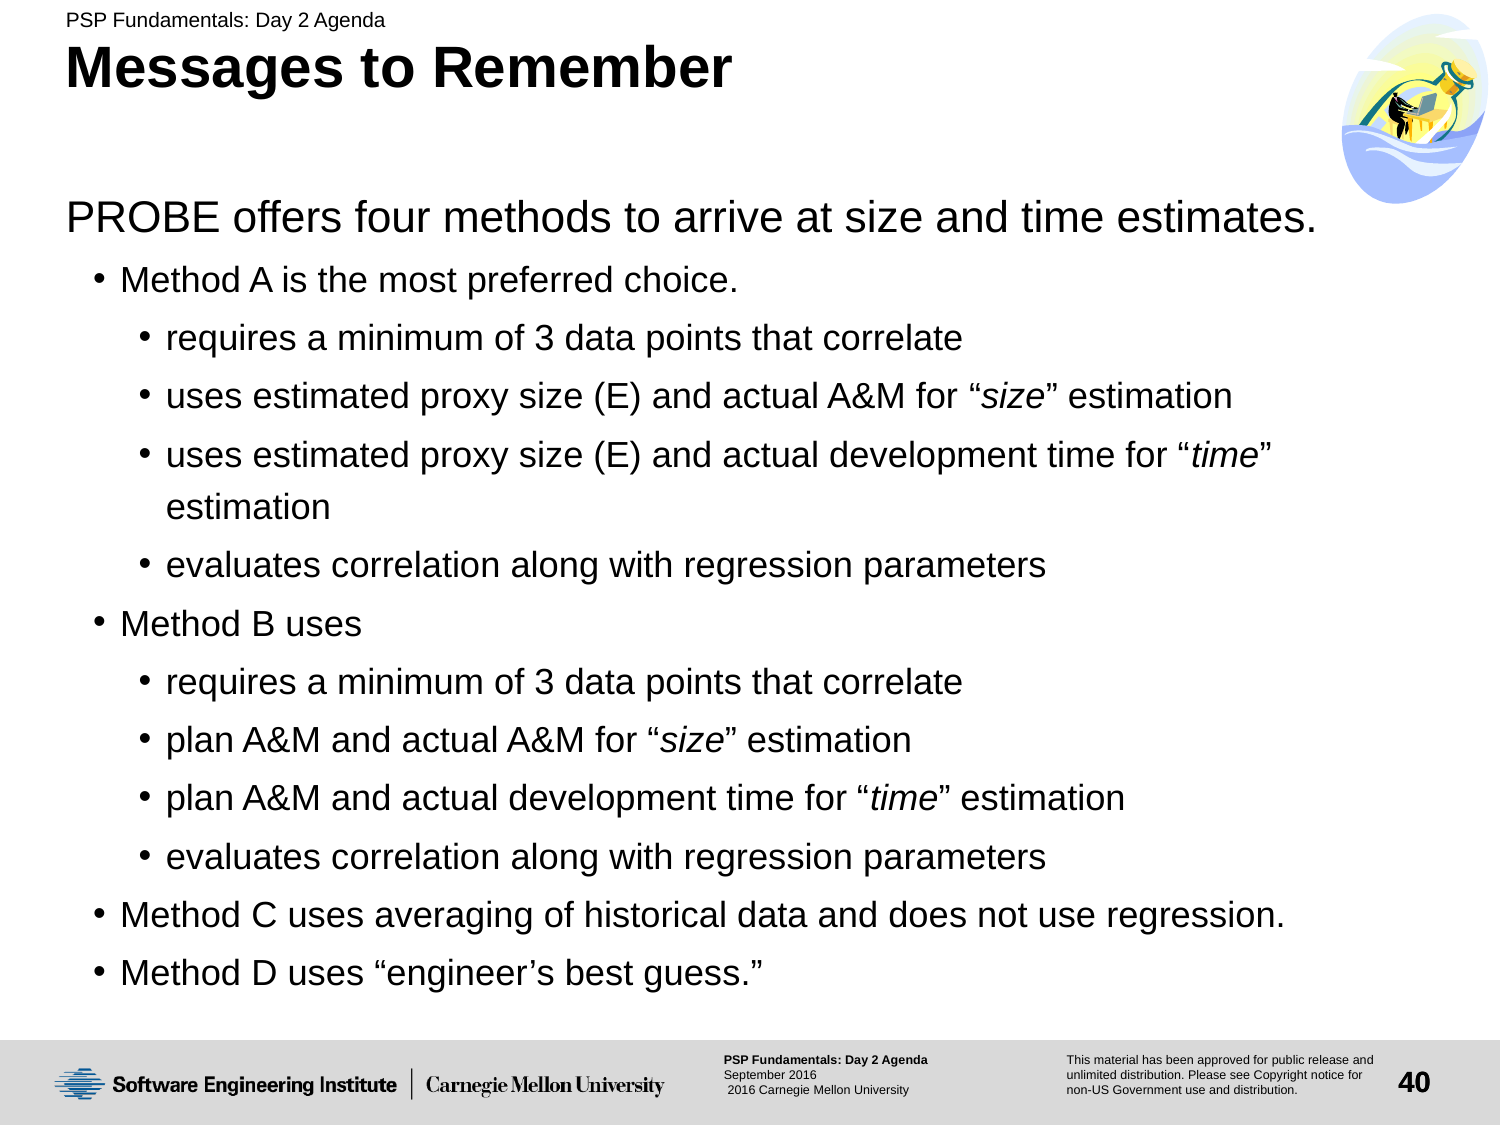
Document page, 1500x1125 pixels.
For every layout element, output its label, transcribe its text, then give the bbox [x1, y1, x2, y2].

title Messages to Remember [65, 37, 1339, 148]
picture [1339, 11, 1491, 207]
picture [46, 1061, 673, 1104]
list PROBE offers four methods to arrive at size and time estimates. Method A is the most preferred choice. requires a minimum of 3 data points that correlate uses estimated proxy size (E) and actual A&M for “size” estimation uses estimated proxy size (E) and actual development time for “time” estimation evaluates correlation along with regression parameters Method B uses requires a minimum of 3 data points that correlate plan A&M and actual A&M for “size” estimation plan A&M and actual development time for “time” estimation evaluates correlation along with regression parameters Method C uses averaging of historical data and does not use regression. Method D uses “engineer’s best guess.” [65, 177, 1431, 1000]
